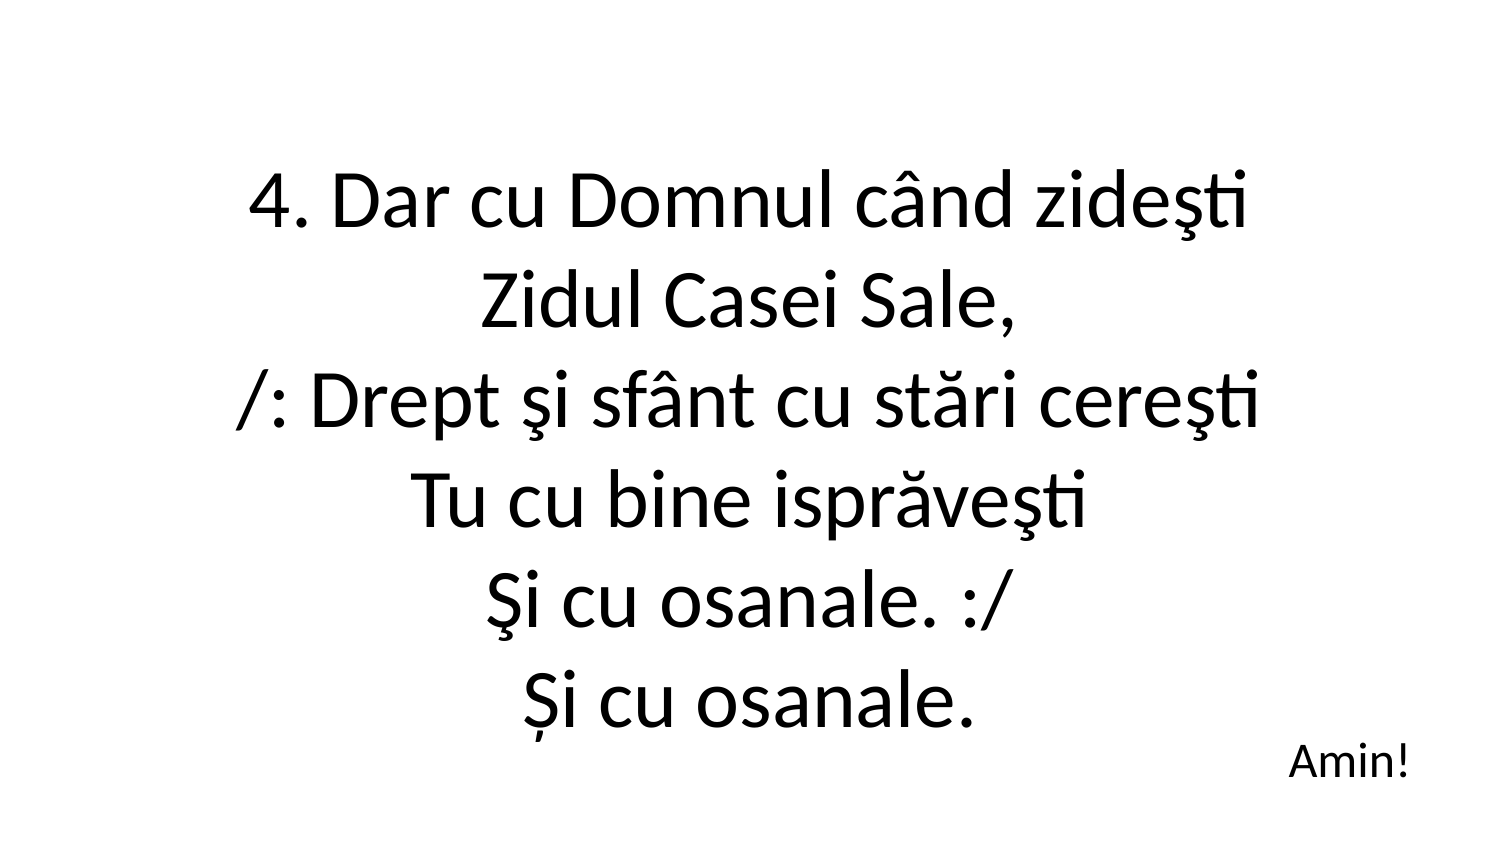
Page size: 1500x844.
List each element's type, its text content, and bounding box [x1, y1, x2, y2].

text_box Amin! [1273, 674, 1427, 795]
text_box 4. Dar cu Domnul când zideşti Zidul Casei Sale, /: Drept şi sfânt cu stări cereşti Tu cu bine isprăveşti Şi cu osanale. :/ Și cu osanale. [221, 92, 1279, 752]
